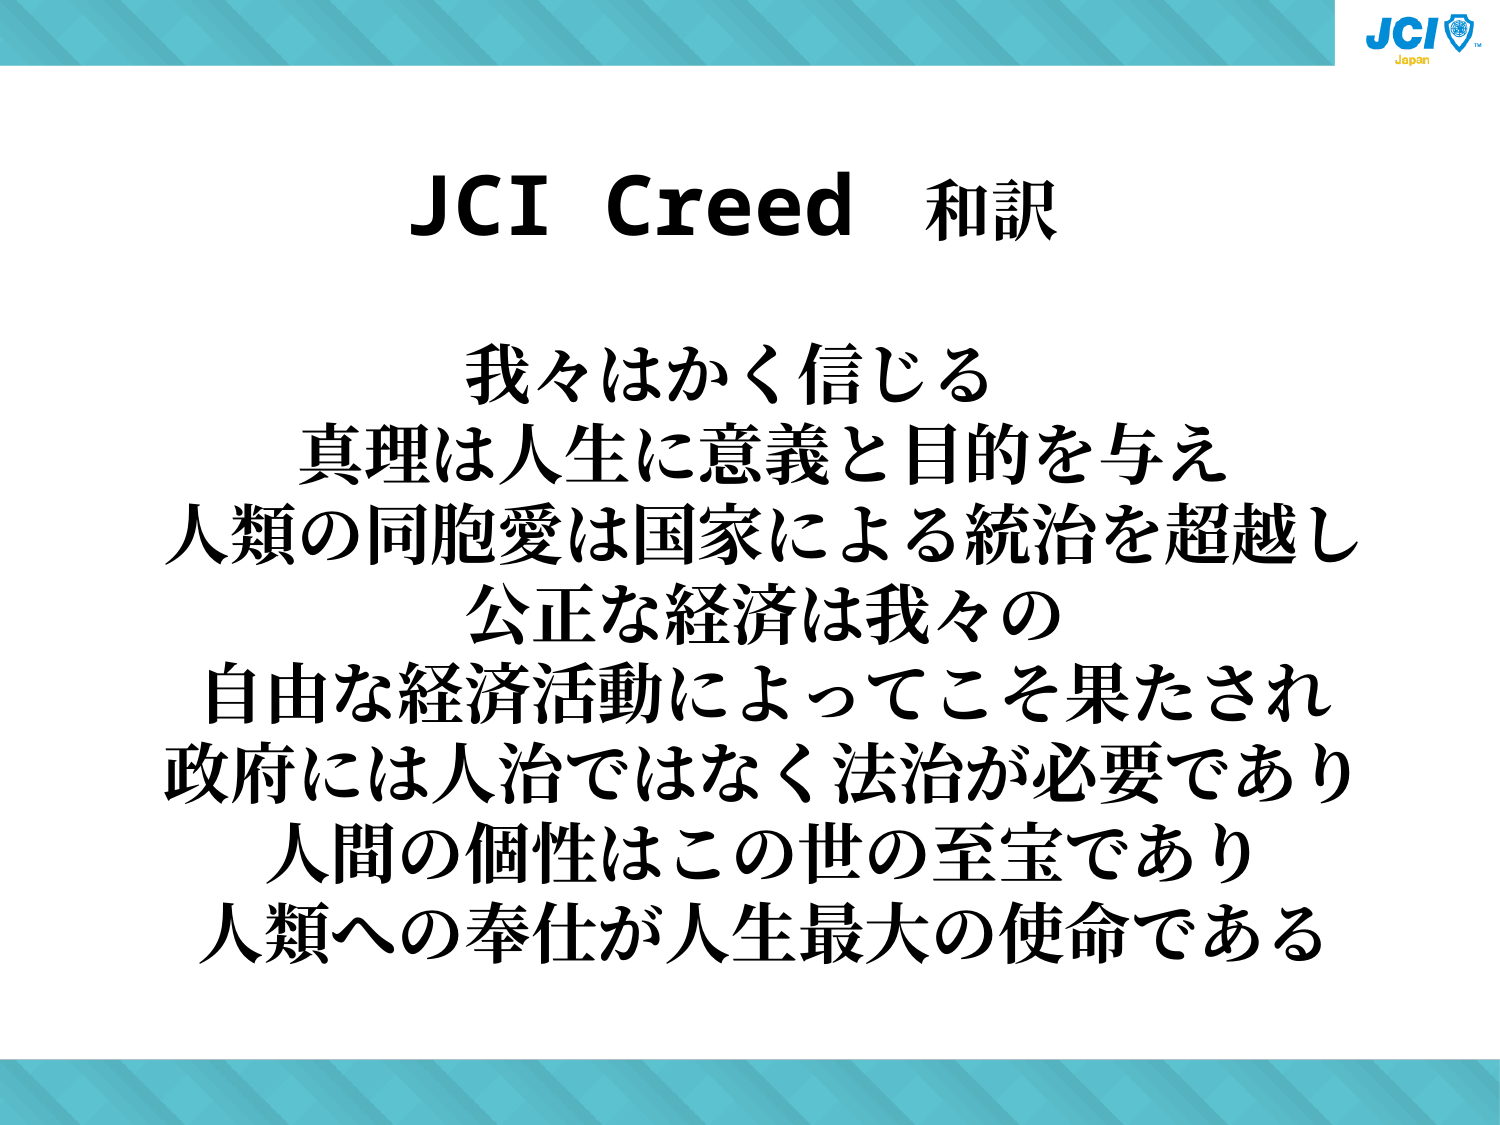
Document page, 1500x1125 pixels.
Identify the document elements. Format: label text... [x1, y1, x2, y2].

picture [0, 0, 1500, 1125]
text_box JCI Creed 和訳 我々はかく信じる 真理は人生に意義と目的を与え 人類の同胞愛は国家による統治を超越し 公正な経済は我々の 自由な経済活動によってこそ果たされ 政府には人治ではなく法治が必要であり 人間の個性はこの世の至宝であり 人類への奉仕が人生最大の使命である [0, 145, 1480, 980]
